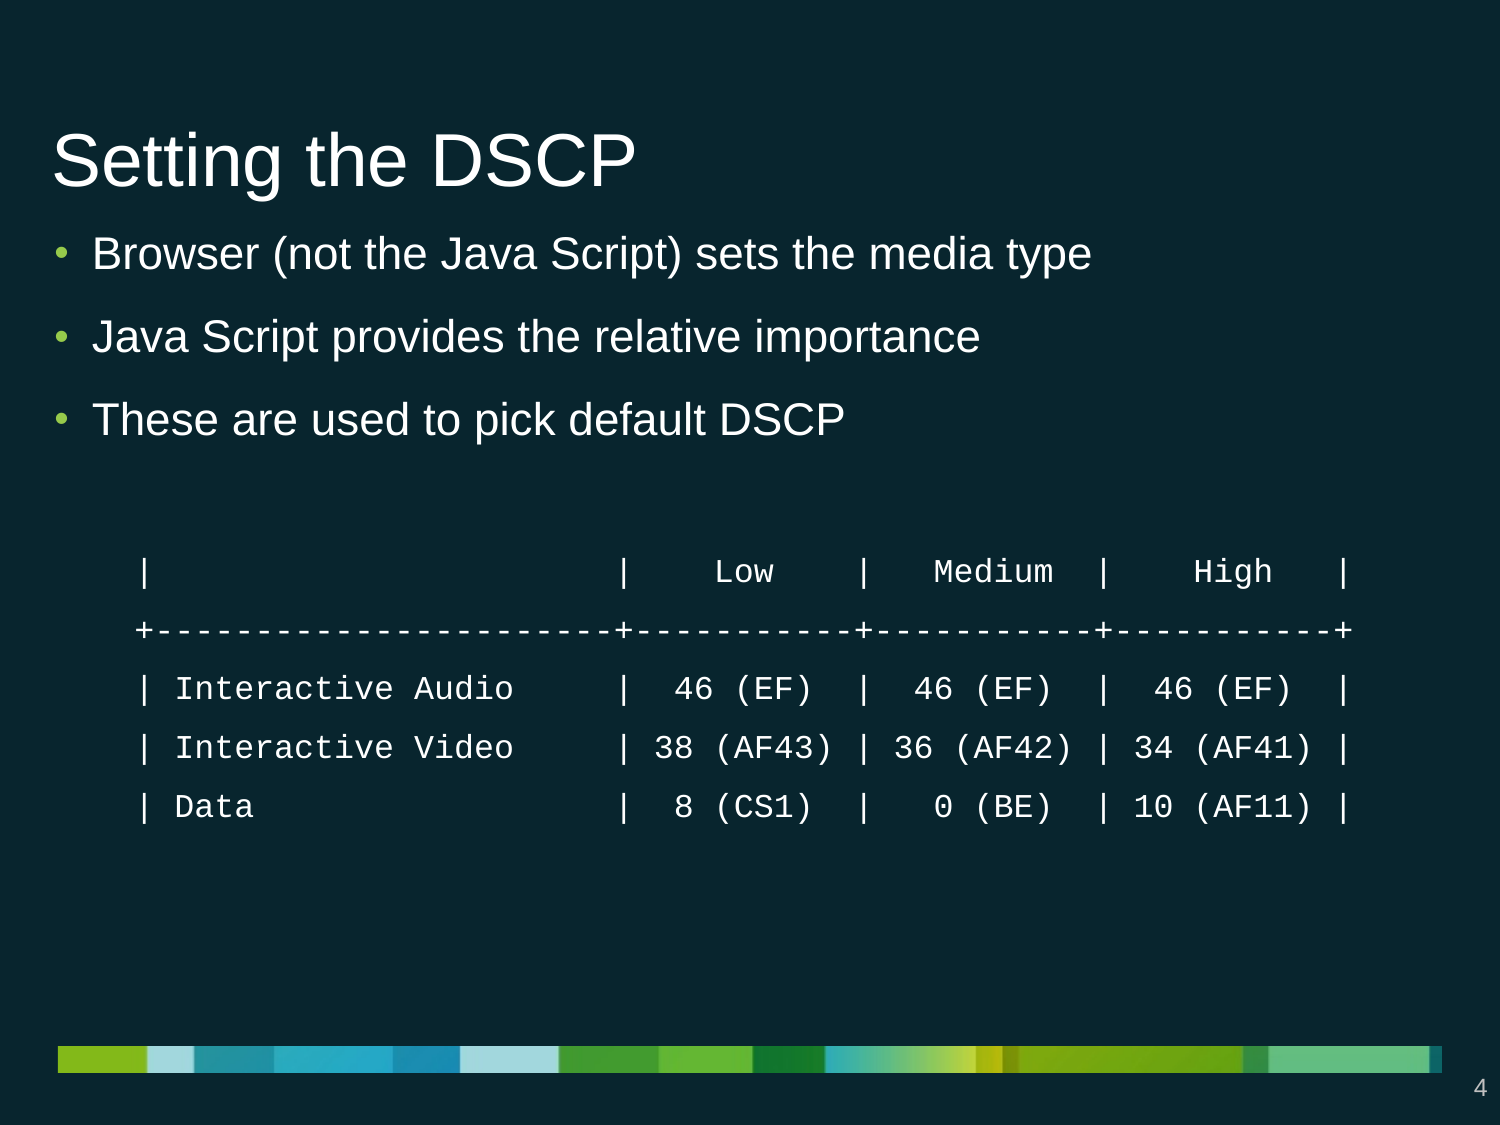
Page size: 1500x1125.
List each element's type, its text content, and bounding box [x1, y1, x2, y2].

picture [57, 1046, 1442, 1073]
list Browser (not the Java Script) sets the media type Java Script provides the relative importance These are used to pick default DSCP | | Low | Medium | High | +-----------------------+-----------+-----------+-----------+ | Interactive Audio | 46 (EF) | 46 (EF) | 46 (EF) | | Interactive Video | 38 (AF43) | 36 (AF42) | 34 (AF41) | | Data | 8 (CS1) | 0 (BE) | 10 (AF11) | [39, 220, 1447, 1035]
title Setting the DSCP [37, 70, 1447, 209]
